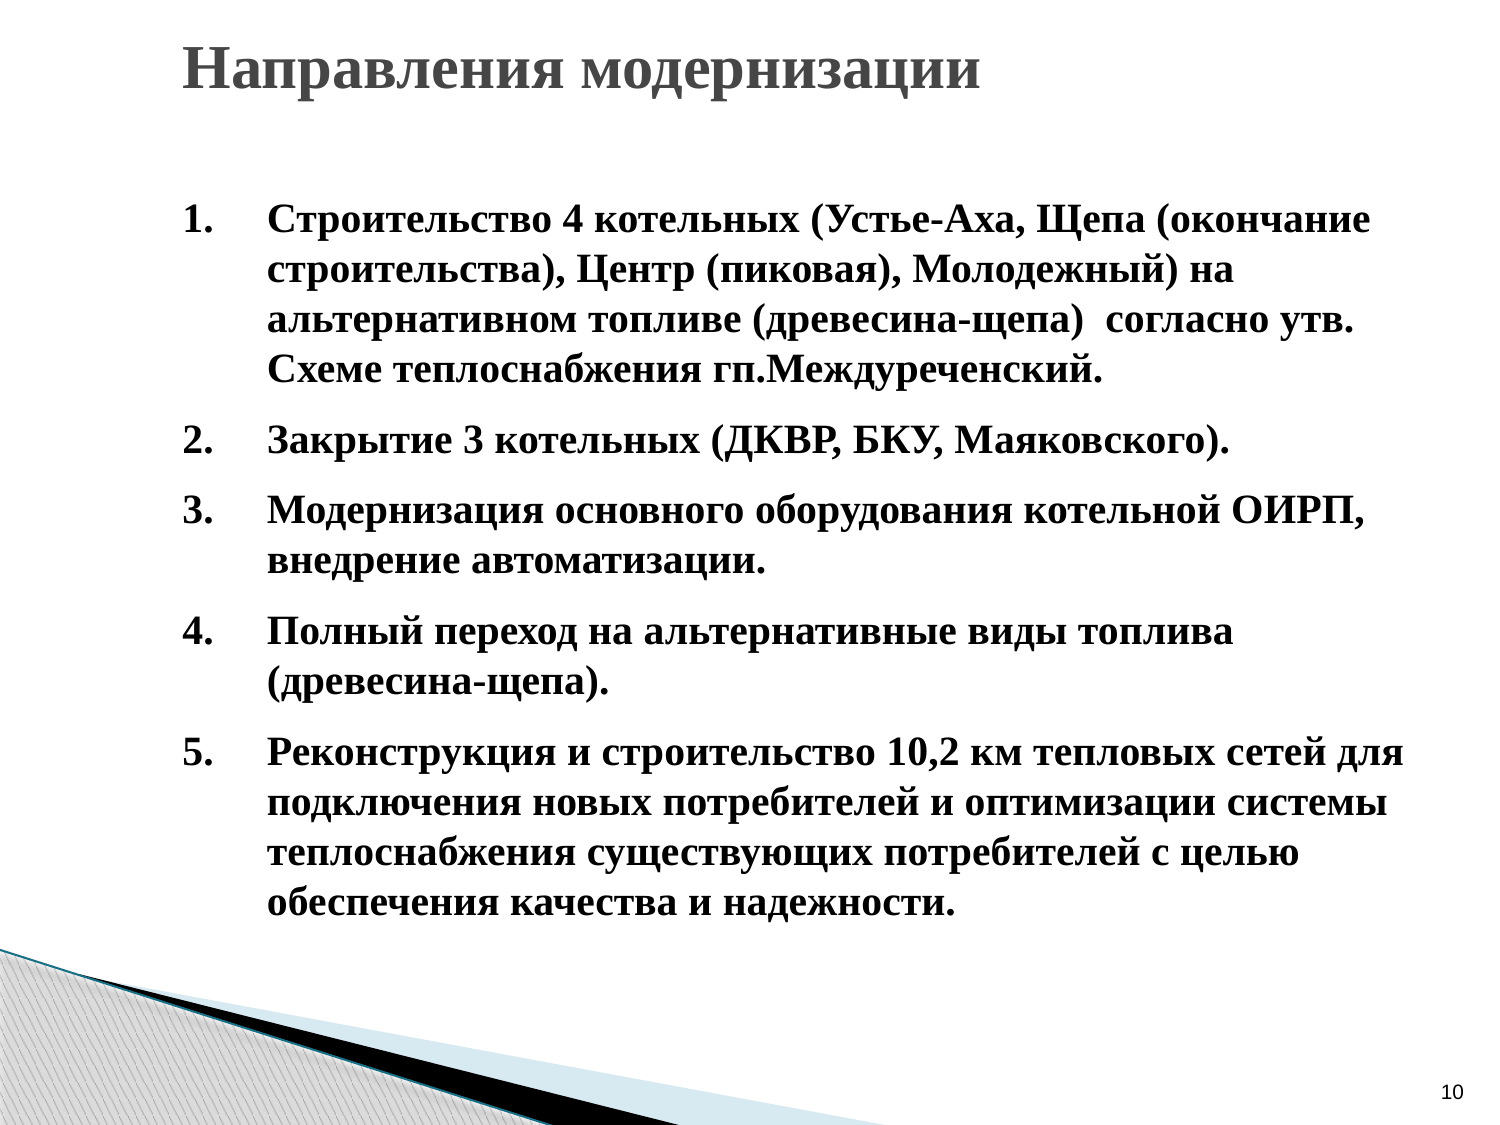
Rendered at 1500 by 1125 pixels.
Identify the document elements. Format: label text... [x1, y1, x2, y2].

text_box Направления модернизации [167, 19, 1500, 138]
text_box Строительство 4 котельных (Устье-Аха, Щепа (окончание строительства), Центр (пиковая), Молодежный) на альтернативном топливе (древесина-щепа) согласно утв. Схеме теплоснабжения гп.Междуреченский. Закрытие 3 котельных (ДКВР, БКУ, Маяковского). Модернизация основного оборудования котельной ОИРП, внедрение автоматизации. Полный переход на альтернативные виды топлива (древесина-щепа). Реконструкция и строительство 10,2 км тепловых сетей для подключения новых потребителей и оптимизации системы теплоснабжения существующих потребителей с целью обеспечения качества и надежности. [167, 183, 1453, 932]
slide_number 10 [1418, 1051, 1479, 1112]
